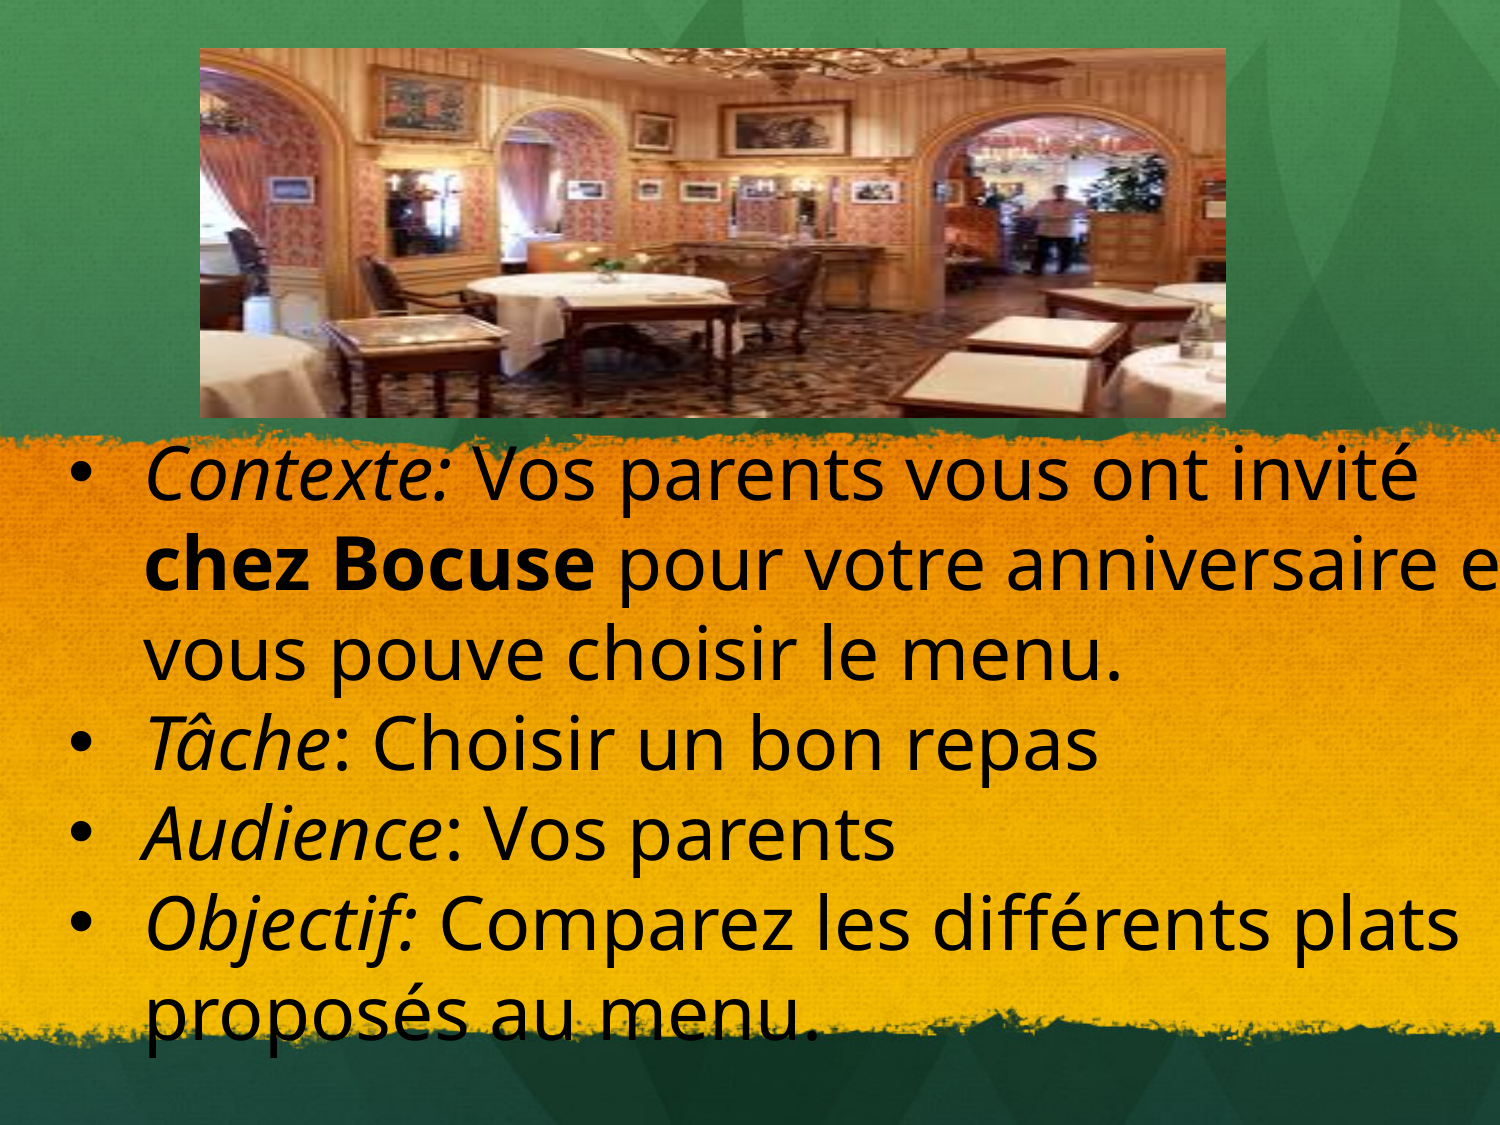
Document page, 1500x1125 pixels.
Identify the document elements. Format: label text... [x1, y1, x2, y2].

picture [0, 0, 1500, 1125]
text_box Contexte: Vos parents vous ont invité chez Bocuse pour votre anniversaire et vous pouve choisir le menu. Tâche: Choisir un bon repas Audience: Vos parents Objectif: Comparez les différents plats proposés au menu. [53, 417, 1500, 1125]
